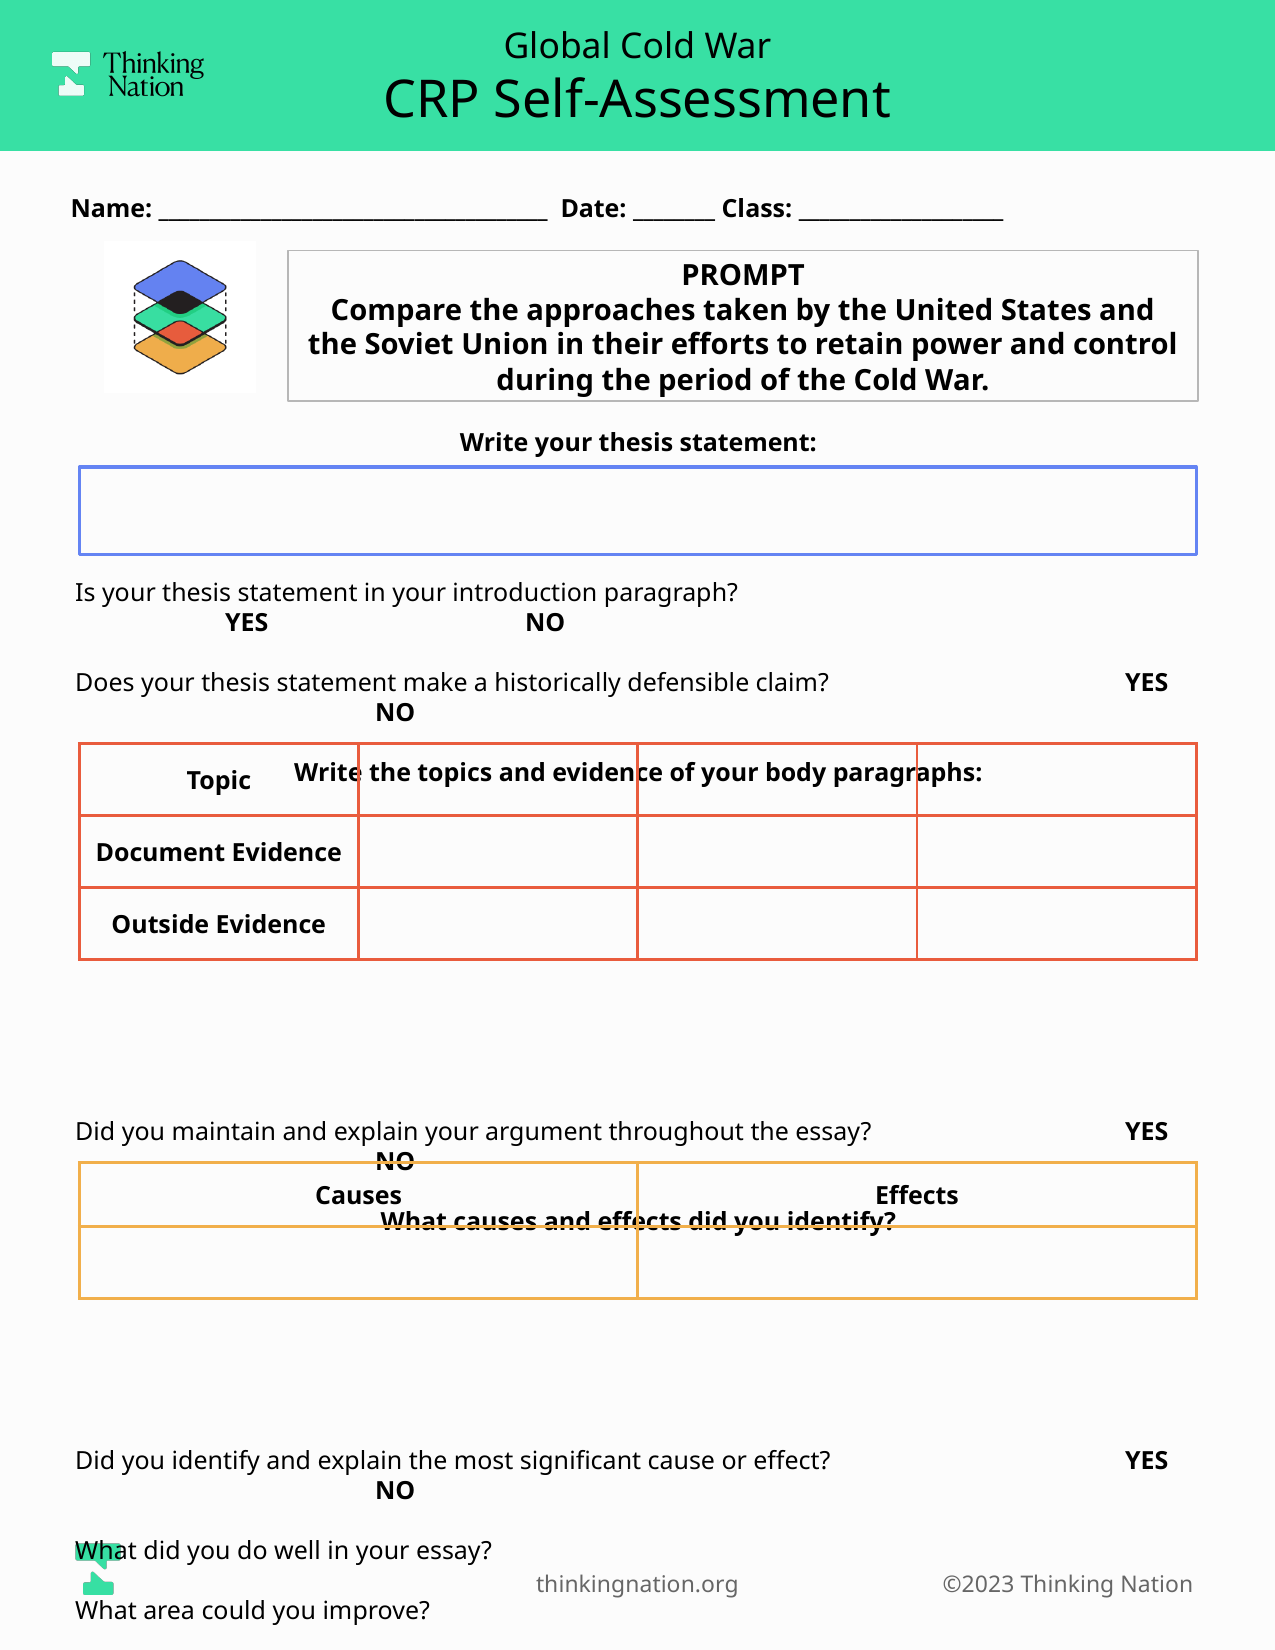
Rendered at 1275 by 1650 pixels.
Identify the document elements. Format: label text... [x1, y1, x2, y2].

table_cell Document Evidence [81, 817, 357, 886]
table_cell [639, 817, 916, 886]
picture [35, 37, 210, 110]
table_cell [918, 889, 1195, 958]
text_box PROMPT Compare the approaches taken by the United States and the Soviet Union in their efforts to retain power and control during the period of the Cold War. [288, 250, 1198, 402]
table_cell [918, 817, 1195, 886]
text_box Write your thesis statement: Is your thesis statement in your introduction paragraph? YES NO Does your thesis statement make a historically defensible claim? YES NO Write the topics and evidence of your body paragraphs: Did you maintain and explain your argument throughout the essay? YES NO What causes and effects did you identify? Did you identify and explain the most significant cause or effect? YES NO What did you do well in your essay? What area could you improve? [55, 415, 1223, 1534]
text_box thinkingnation.org [486, 1553, 789, 1605]
table_header [360, 745, 636, 814]
table_header Topic [81, 745, 357, 814]
table_cell [81, 1228, 636, 1297]
text_box [79, 467, 1197, 555]
table_cell Outside Evidence [81, 889, 357, 958]
text_box ©2023 Thinking Nation [907, 1553, 1210, 1605]
table_header Effects [639, 1164, 1195, 1225]
table_header [639, 745, 916, 814]
table_cell [360, 817, 636, 886]
table_cell [639, 1228, 1195, 1297]
table_header [918, 745, 1195, 814]
table_cell [639, 889, 916, 958]
picture [62, 1533, 134, 1605]
text_box Name: ______________________________________ Date: ________ Class: ____________________ [55, 177, 1223, 237]
text_box Global Cold War CRP Self-Assessment [0, 0, 1275, 151]
picture [104, 241, 256, 393]
table_header Causes [81, 1164, 636, 1225]
table_cell [360, 889, 636, 958]
